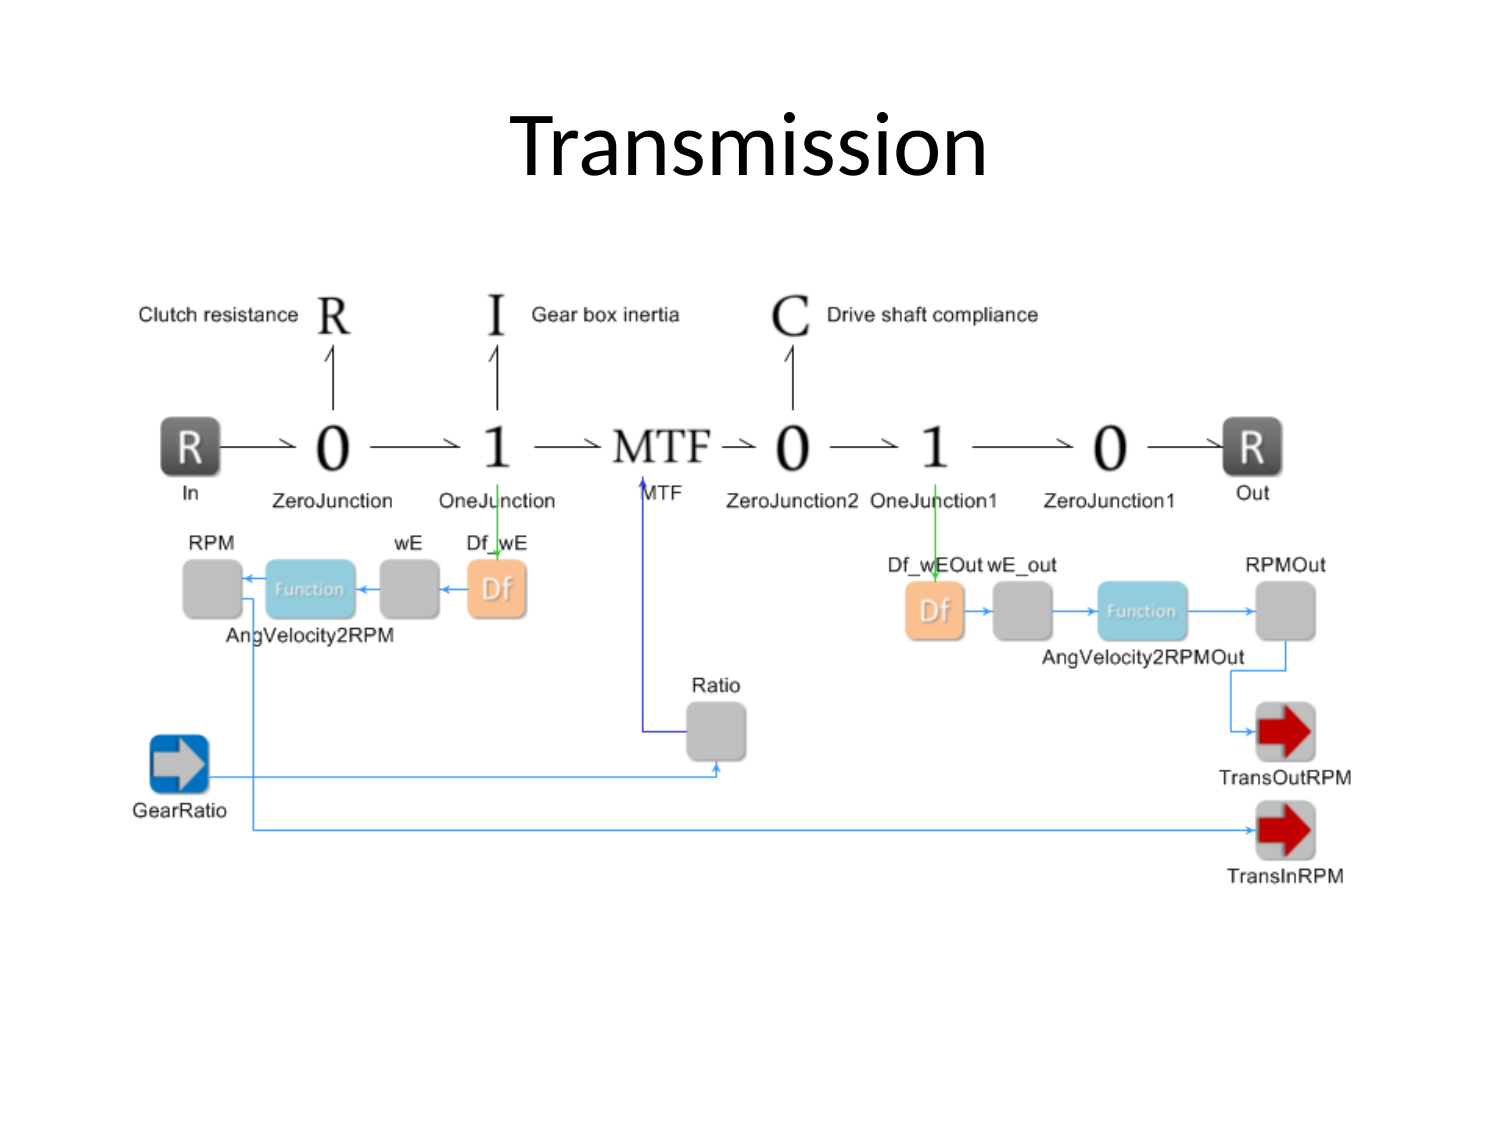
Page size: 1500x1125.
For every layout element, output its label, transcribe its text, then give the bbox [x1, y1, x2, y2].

picture [87, 262, 1379, 909]
title Transmission [75, 45, 1425, 233]
